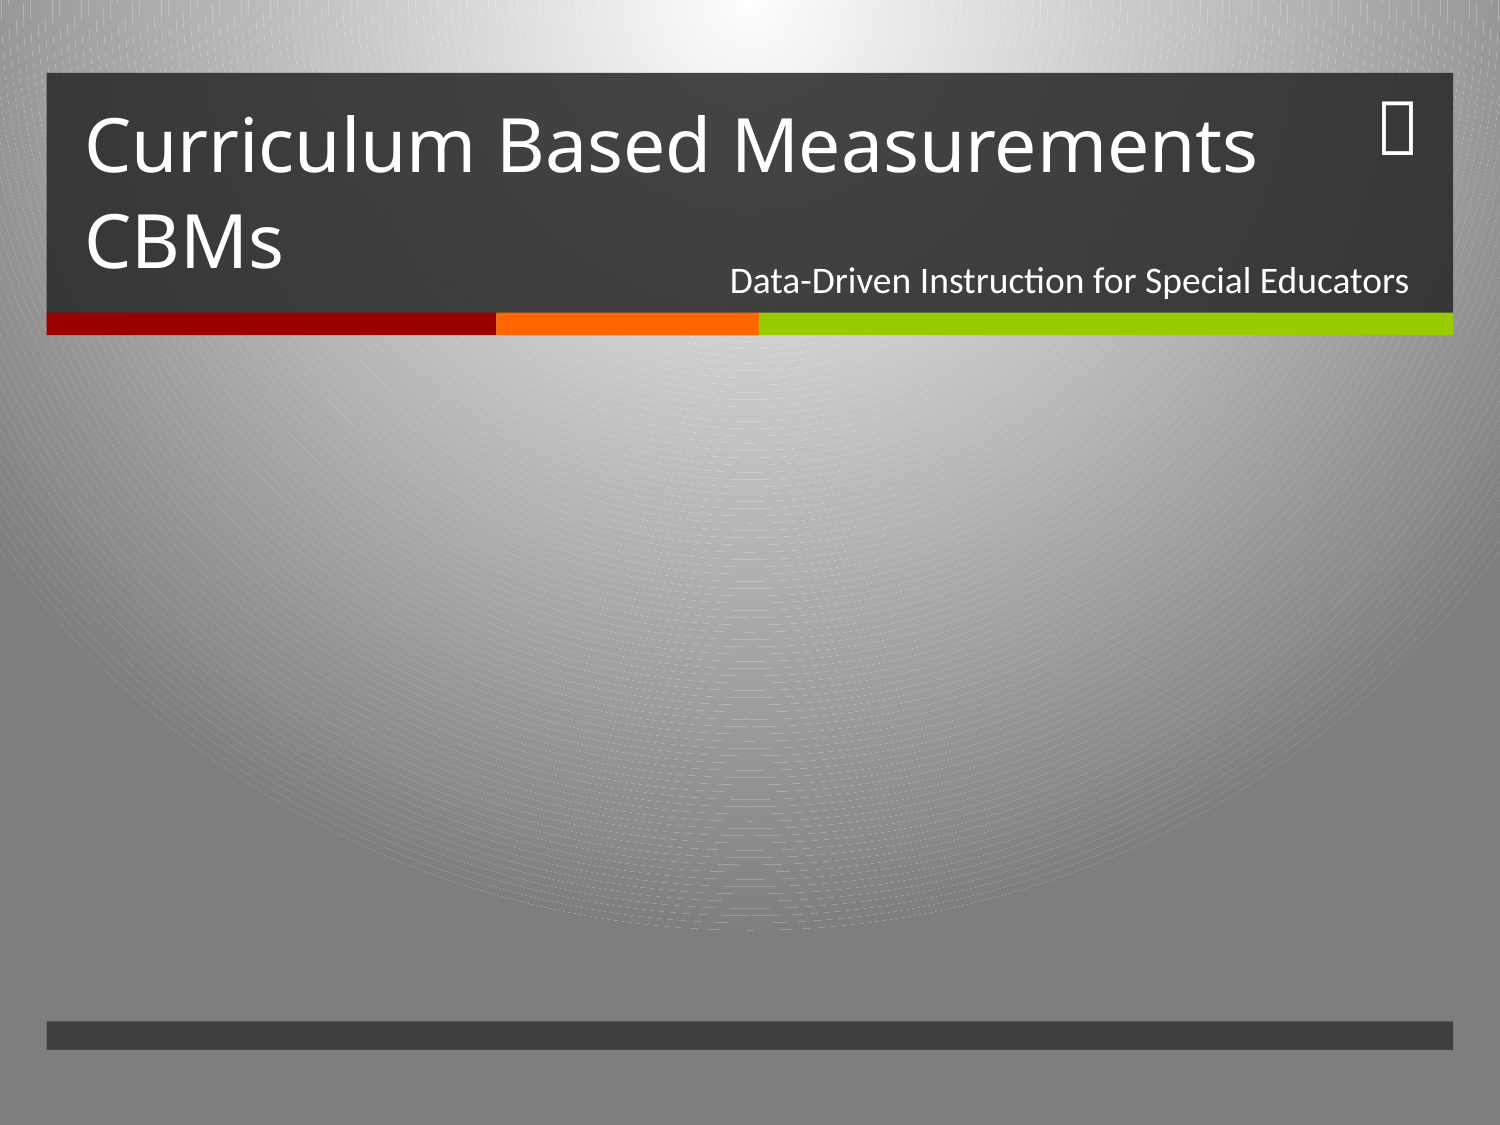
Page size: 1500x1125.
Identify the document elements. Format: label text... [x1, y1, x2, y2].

title Curriculum Based Measurements CBMs [69, 75, 1351, 291]
subtitle Data-Driven Instruction for Special Educators [78, 251, 1425, 331]
